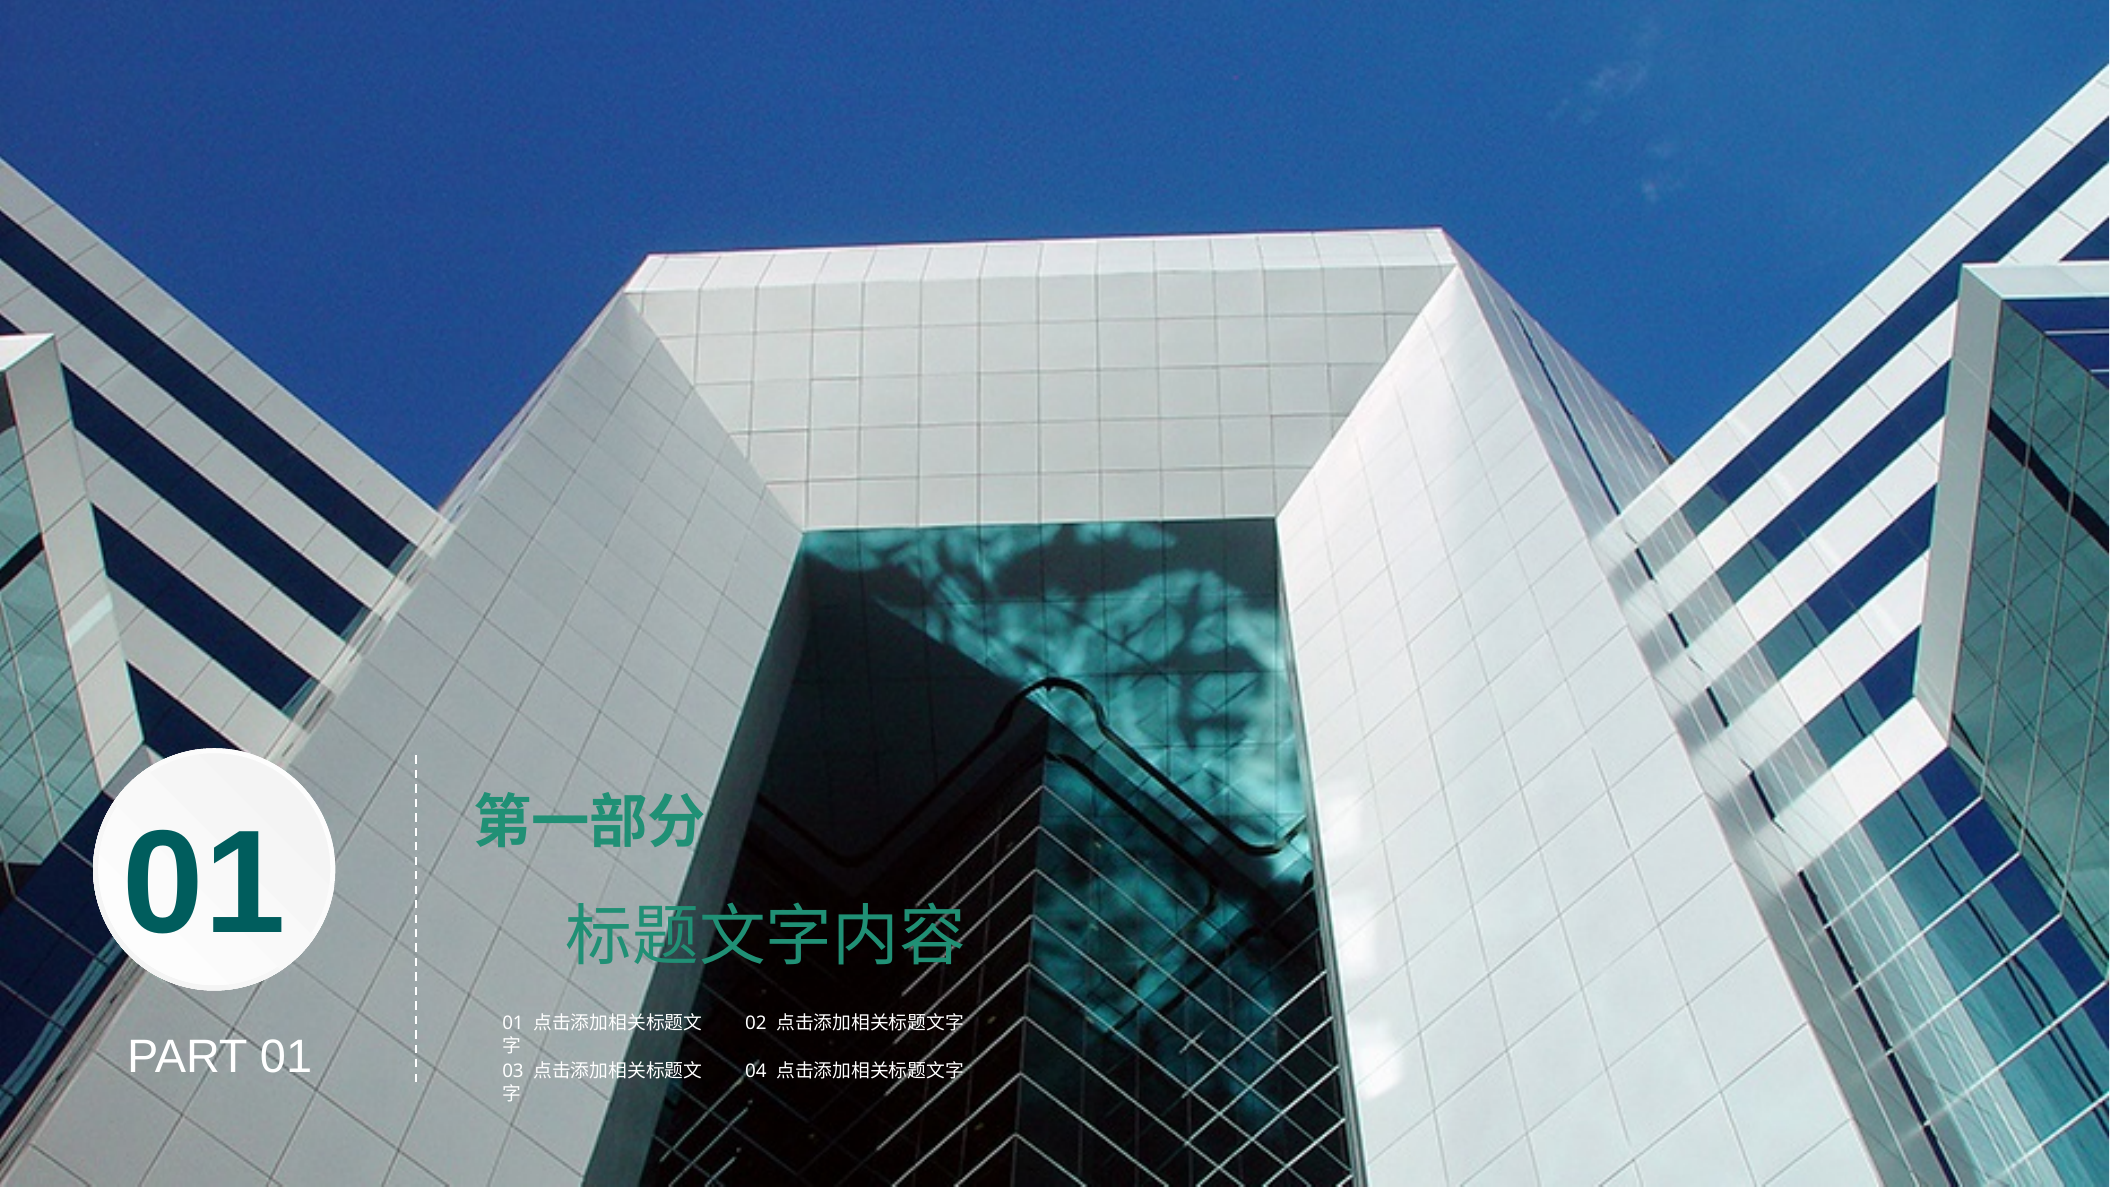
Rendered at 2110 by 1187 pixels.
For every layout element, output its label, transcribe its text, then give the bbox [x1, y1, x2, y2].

text_box 03 点击添加相关标题文字 [488, 1051, 734, 1111]
text_box 04 点击添加相关标题文字 [731, 1051, 988, 1089]
text_box 02 点击添加相关标题文字 [731, 1004, 988, 1041]
text_box [0, 0, 2110, 1187]
text_box 01 点击添加相关标题文字 [488, 1004, 734, 1051]
text_box PART 01 [127, 1025, 336, 1082]
text_box 第一部分 标题文字内容 [439, 776, 996, 989]
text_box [93, 748, 336, 991]
